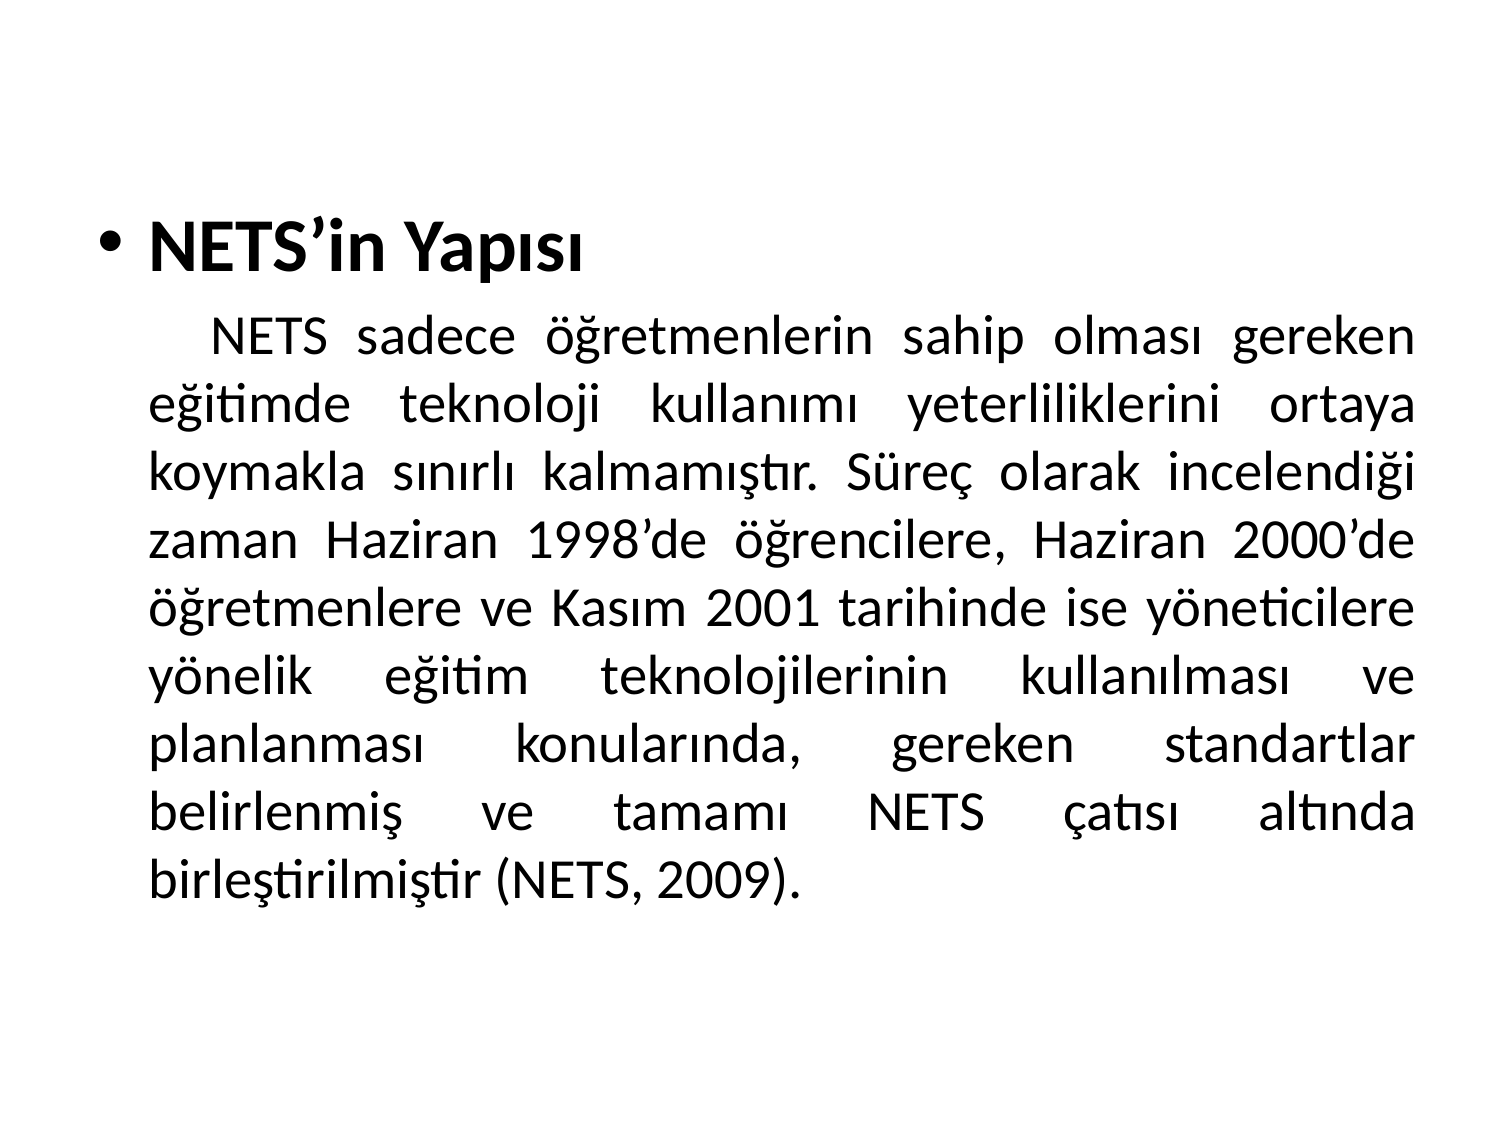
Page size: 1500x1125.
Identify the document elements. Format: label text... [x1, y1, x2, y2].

list NETS’in Yapısı NETS sadece öğretmenlerin sahip olması gereken eğitimde teknoloji kullanımı yeterliliklerini ortaya koymakla sınırlı kalmamıştır. Süreç olarak incelendiği zaman Haziran 1998’de öğrencilere, Haziran 2000’de öğretmenlere ve Kasım 2001 tarihinde ise yöneticilere yönelik eğitim teknolojilerinin kullanılması ve planlanması konularında, gereken standartlar belirlenmiş ve tamamı NETS çatısı altında birleştirilmiştir (NETS, 2009). [82, 187, 1432, 930]
